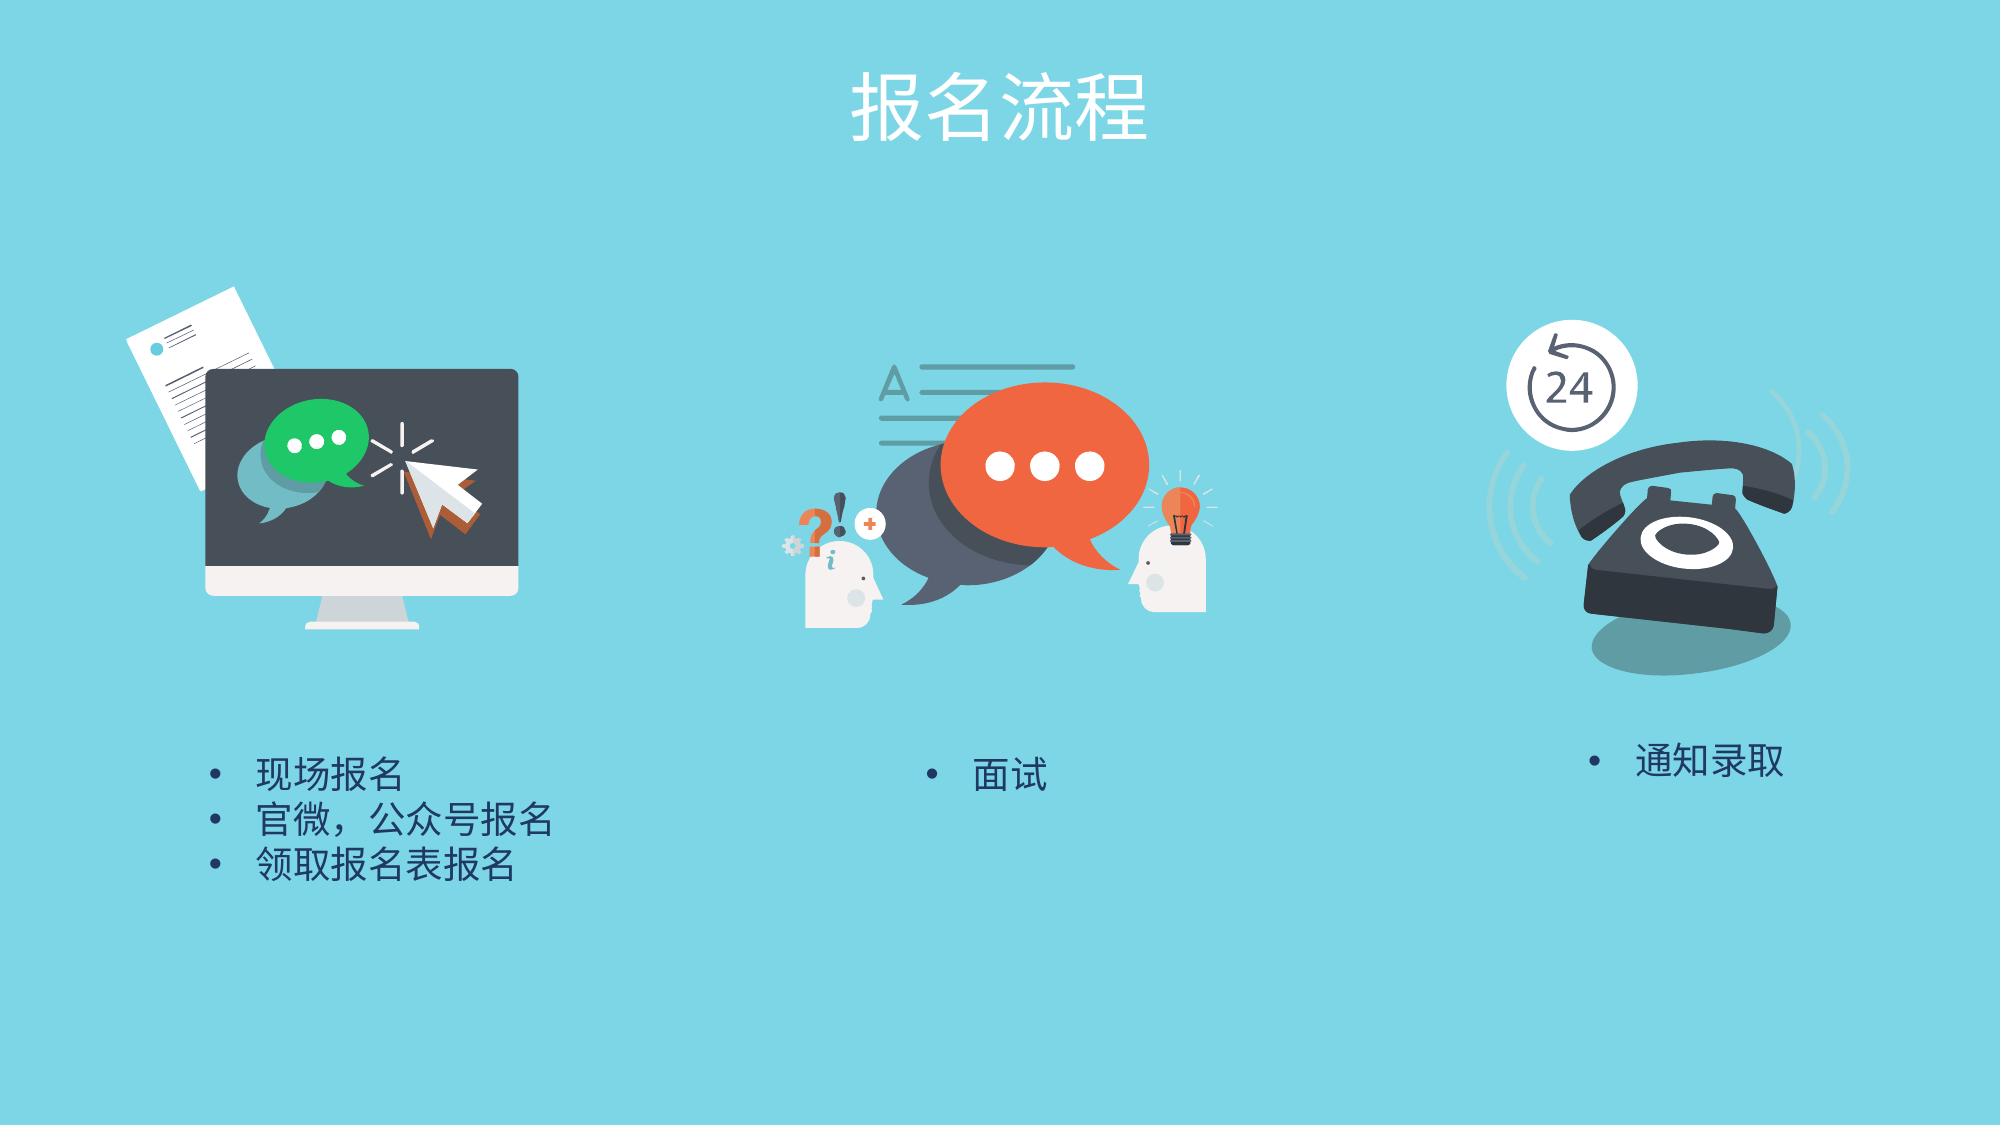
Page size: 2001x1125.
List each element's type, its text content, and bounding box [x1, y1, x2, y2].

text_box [145, 296, 519, 630]
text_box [1474, 319, 1852, 681]
text_box 现场报名 官微，公众号报名 领取报名表报名 [193, 743, 571, 894]
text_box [782, 364, 1218, 628]
text_box 面试 [910, 743, 1063, 804]
text_box 通知录取 [1573, 730, 1800, 790]
text_box 报名流程 [754, 53, 1246, 158]
